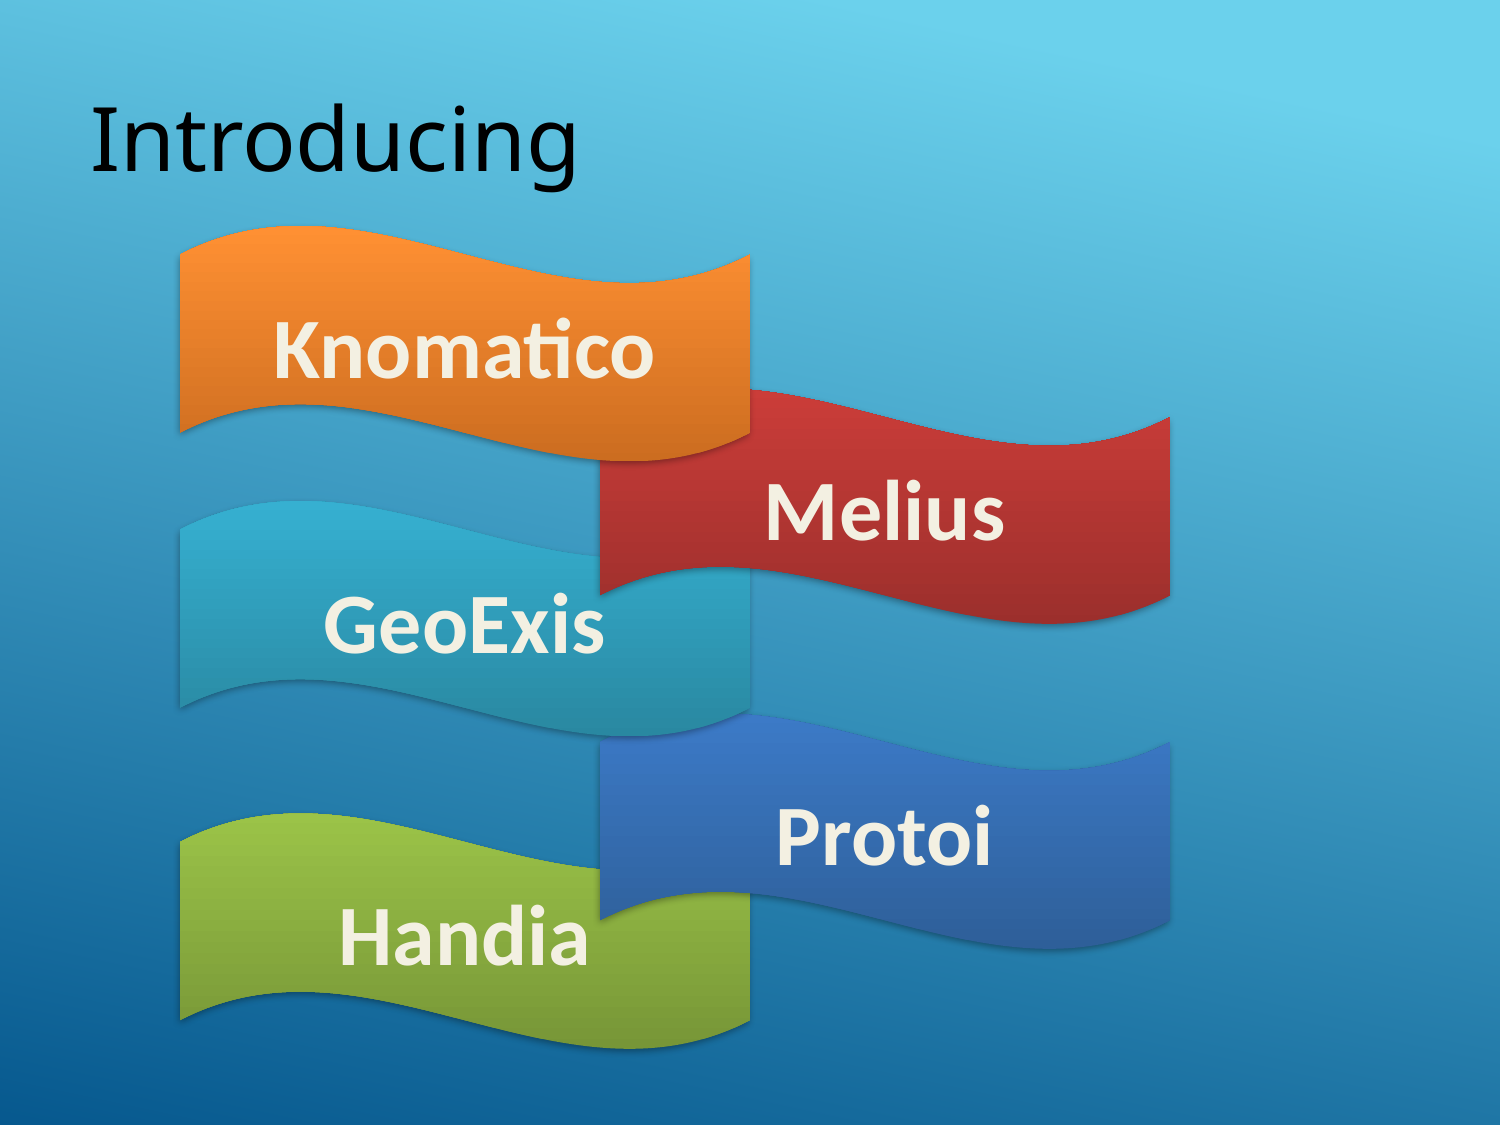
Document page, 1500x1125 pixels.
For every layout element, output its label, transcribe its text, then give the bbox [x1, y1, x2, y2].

text_box Protoi [599, 715, 1170, 949]
title Introducing [75, 75, 1258, 198]
text_box Knomatico [179, 226, 750, 462]
text_box GeoExis [179, 501, 750, 737]
text_box Melius [599, 390, 1170, 624]
text_box Handia [179, 813, 750, 1049]
